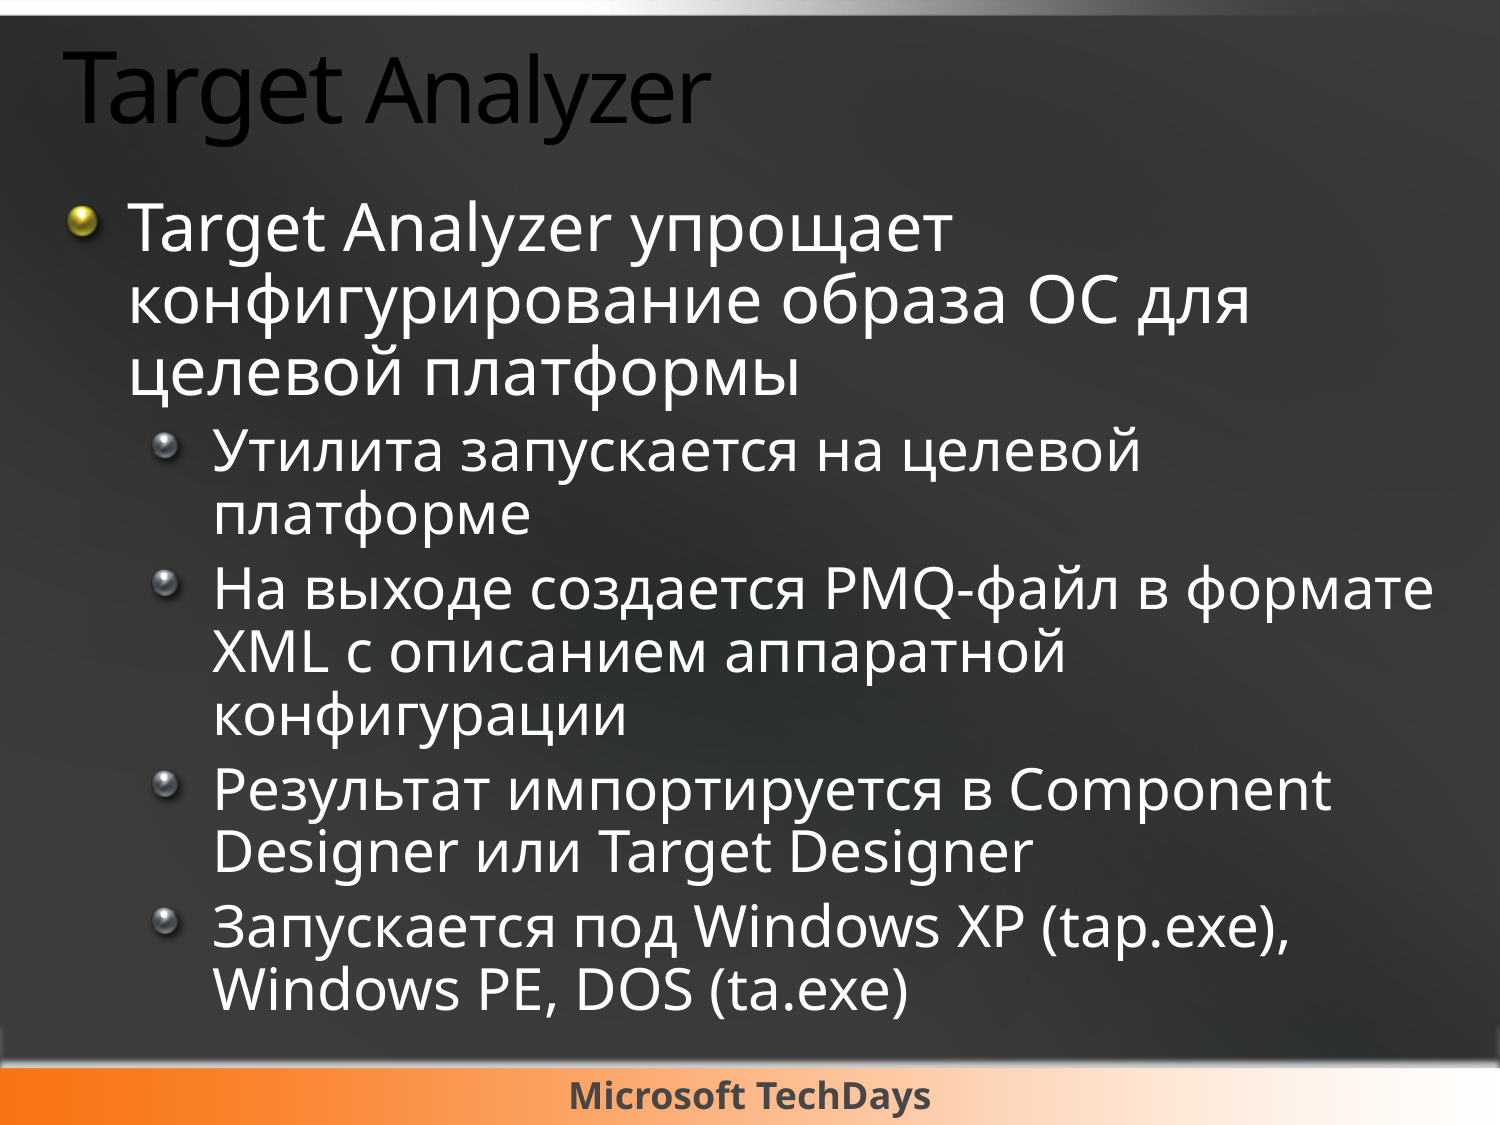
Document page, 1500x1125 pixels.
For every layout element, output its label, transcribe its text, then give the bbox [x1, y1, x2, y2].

title Target Analyzer [62, 37, 1438, 194]
picture [0, 0, 1500, 1125]
list Target Analyzer упрощает конфигурирование образа ОС для целевой платформы Утилита запускается на целевой платформе На выходе создается PMQ-файл в формате XML с описанием аппаратной конфигурации Результат импортируется в Component Designer или Target Designer Запускается под Windows XP (tap.exe), Windows PE, DOS (ta.exe) [62, 194, 1438, 914]
